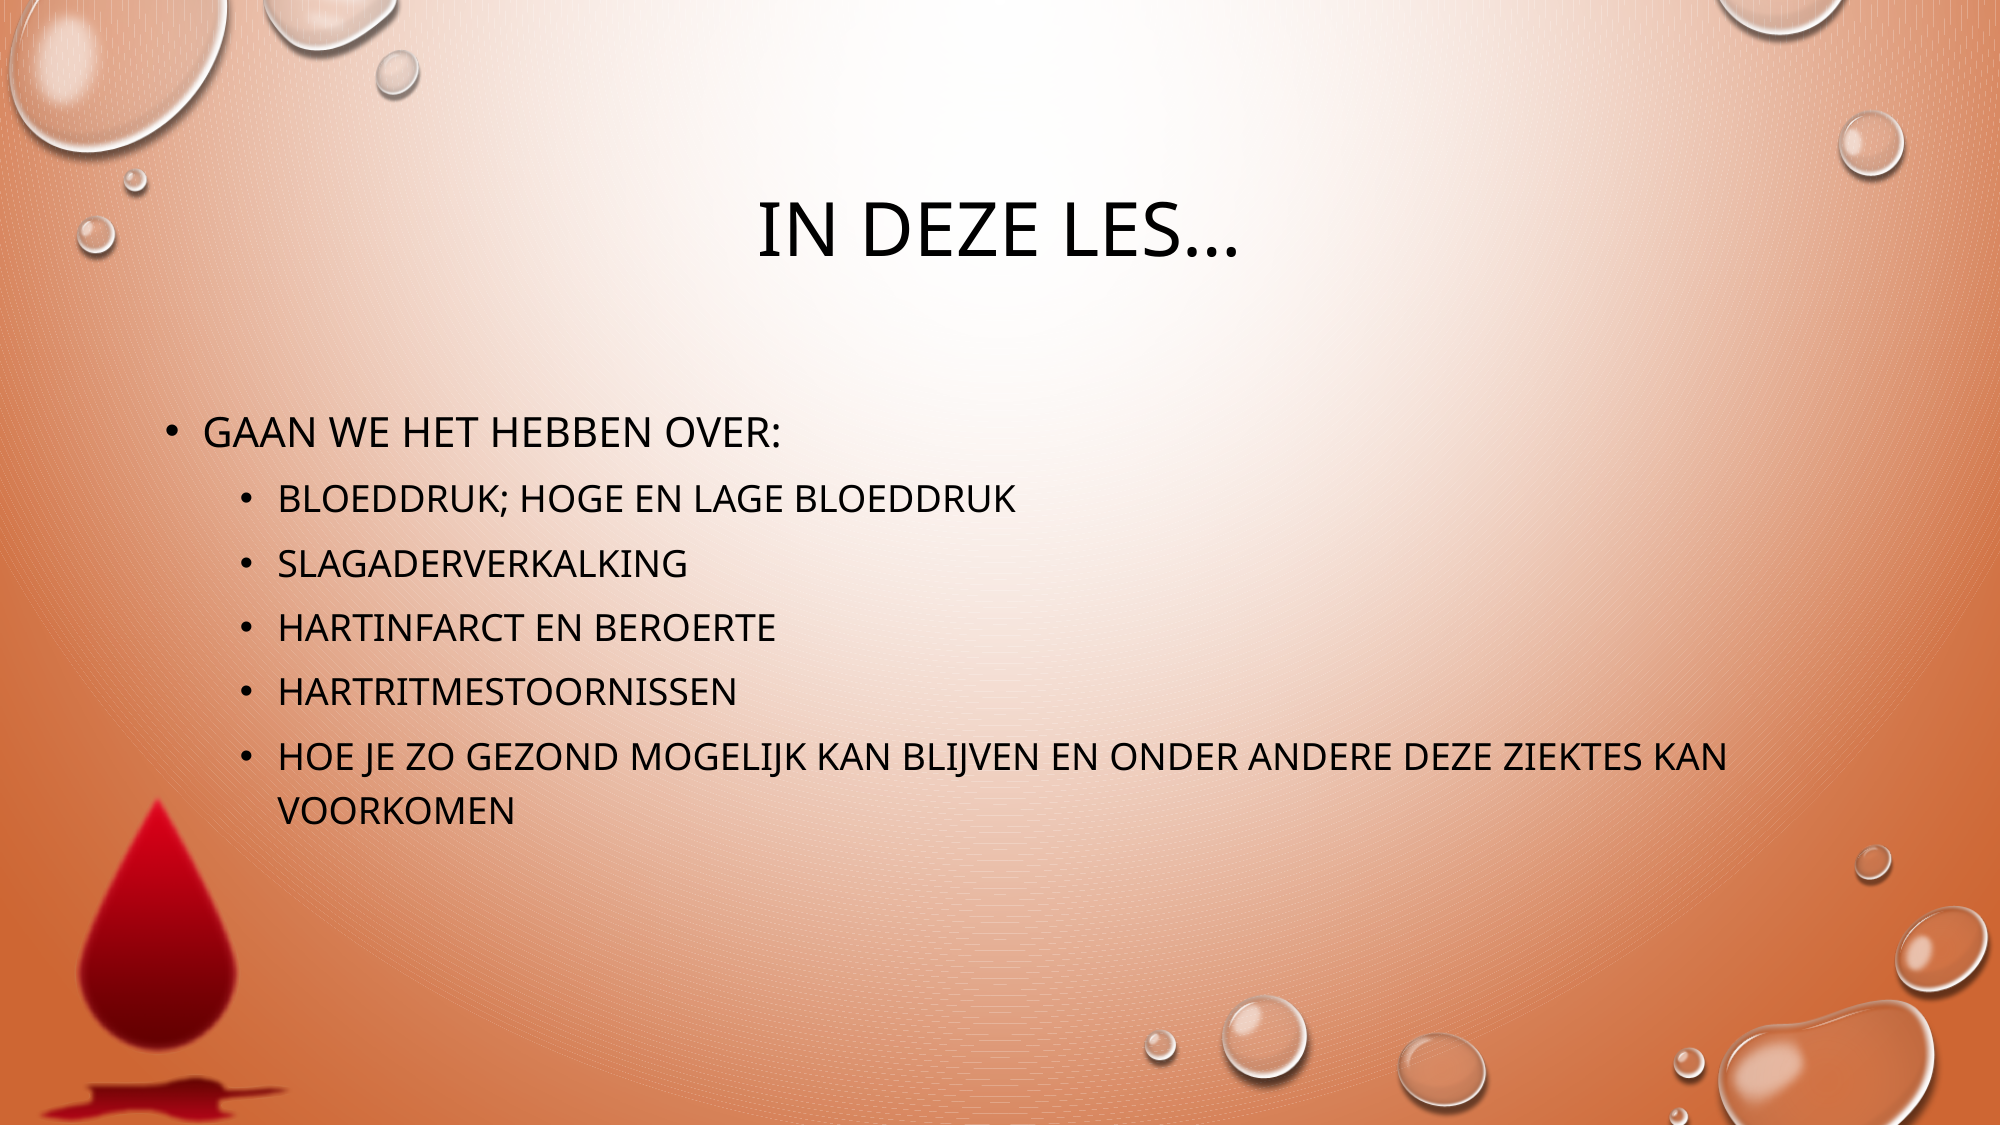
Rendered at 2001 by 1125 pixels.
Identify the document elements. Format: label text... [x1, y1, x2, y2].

title In deze les… [149, 101, 1851, 364]
list Gaan we het hebben over: Bloeddruk; hoge en lage bloeddruk Slagaderverkalking Hartinfarct en beroerte Hartritmestoornissen Hoe je zo gezond mogelijk kan blijven en onder andere deze ziektes kan voorkomen [149, 388, 1850, 950]
picture [0, 0, 2000, 1125]
